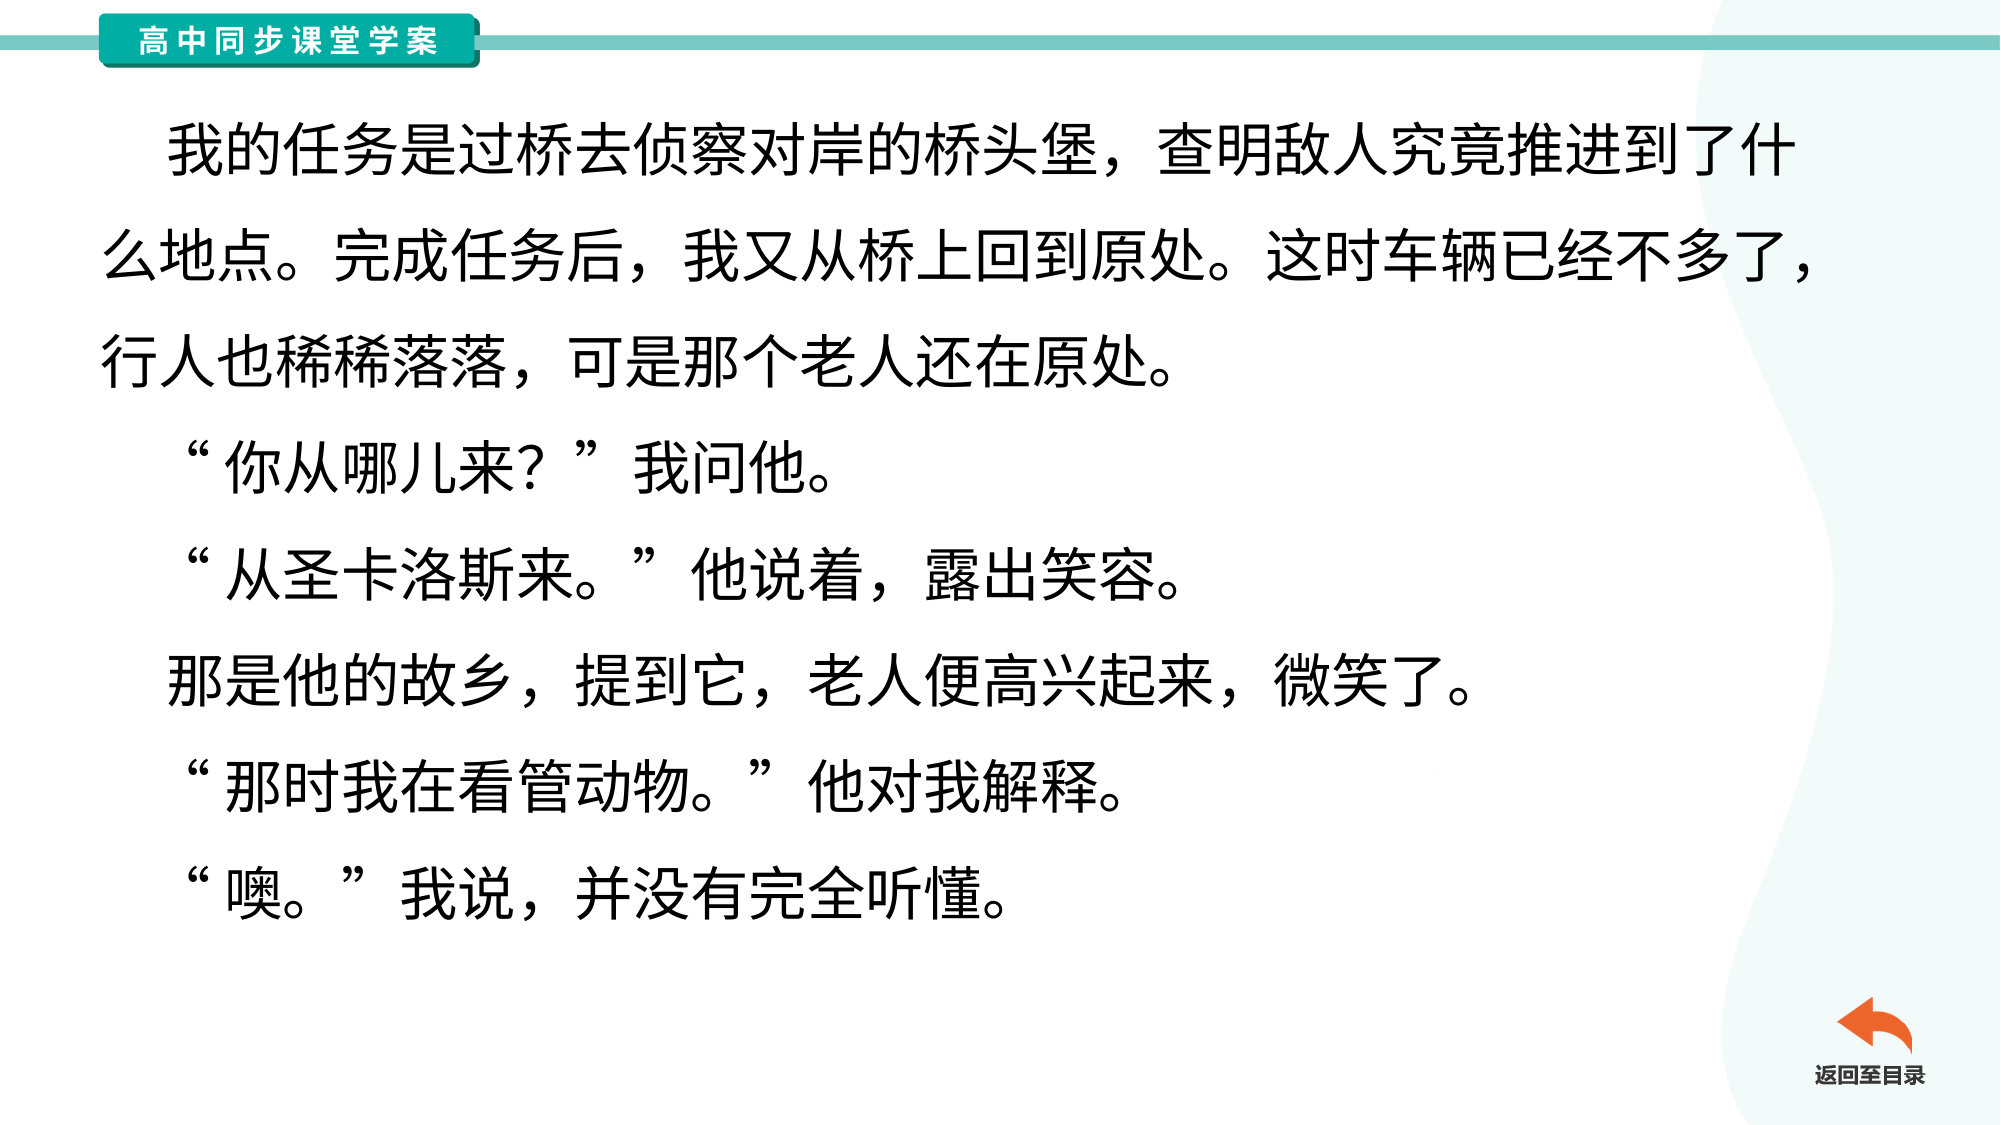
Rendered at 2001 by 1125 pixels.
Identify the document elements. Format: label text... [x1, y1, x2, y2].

text_box 我的任务是过桥去侦察对岸的桥头堡，查明敌人究竟推进到了什 么地点。完成任务后，我又从桥上回到原处。这时车辆已经不多了， 行人也稀稀落落，可是那个老人还在原处。 “你从哪儿来？”我问他。 “从圣卡洛斯来。”他说着，露出笑容。 那是他的故乡，提到它，老人便高兴起来，微笑了。 “那时我在看管动物。”他对我解释。 “噢。”我说，并没有完全听懂。 [100, 76, 1899, 927]
picture [0, 0, 2000, 1125]
